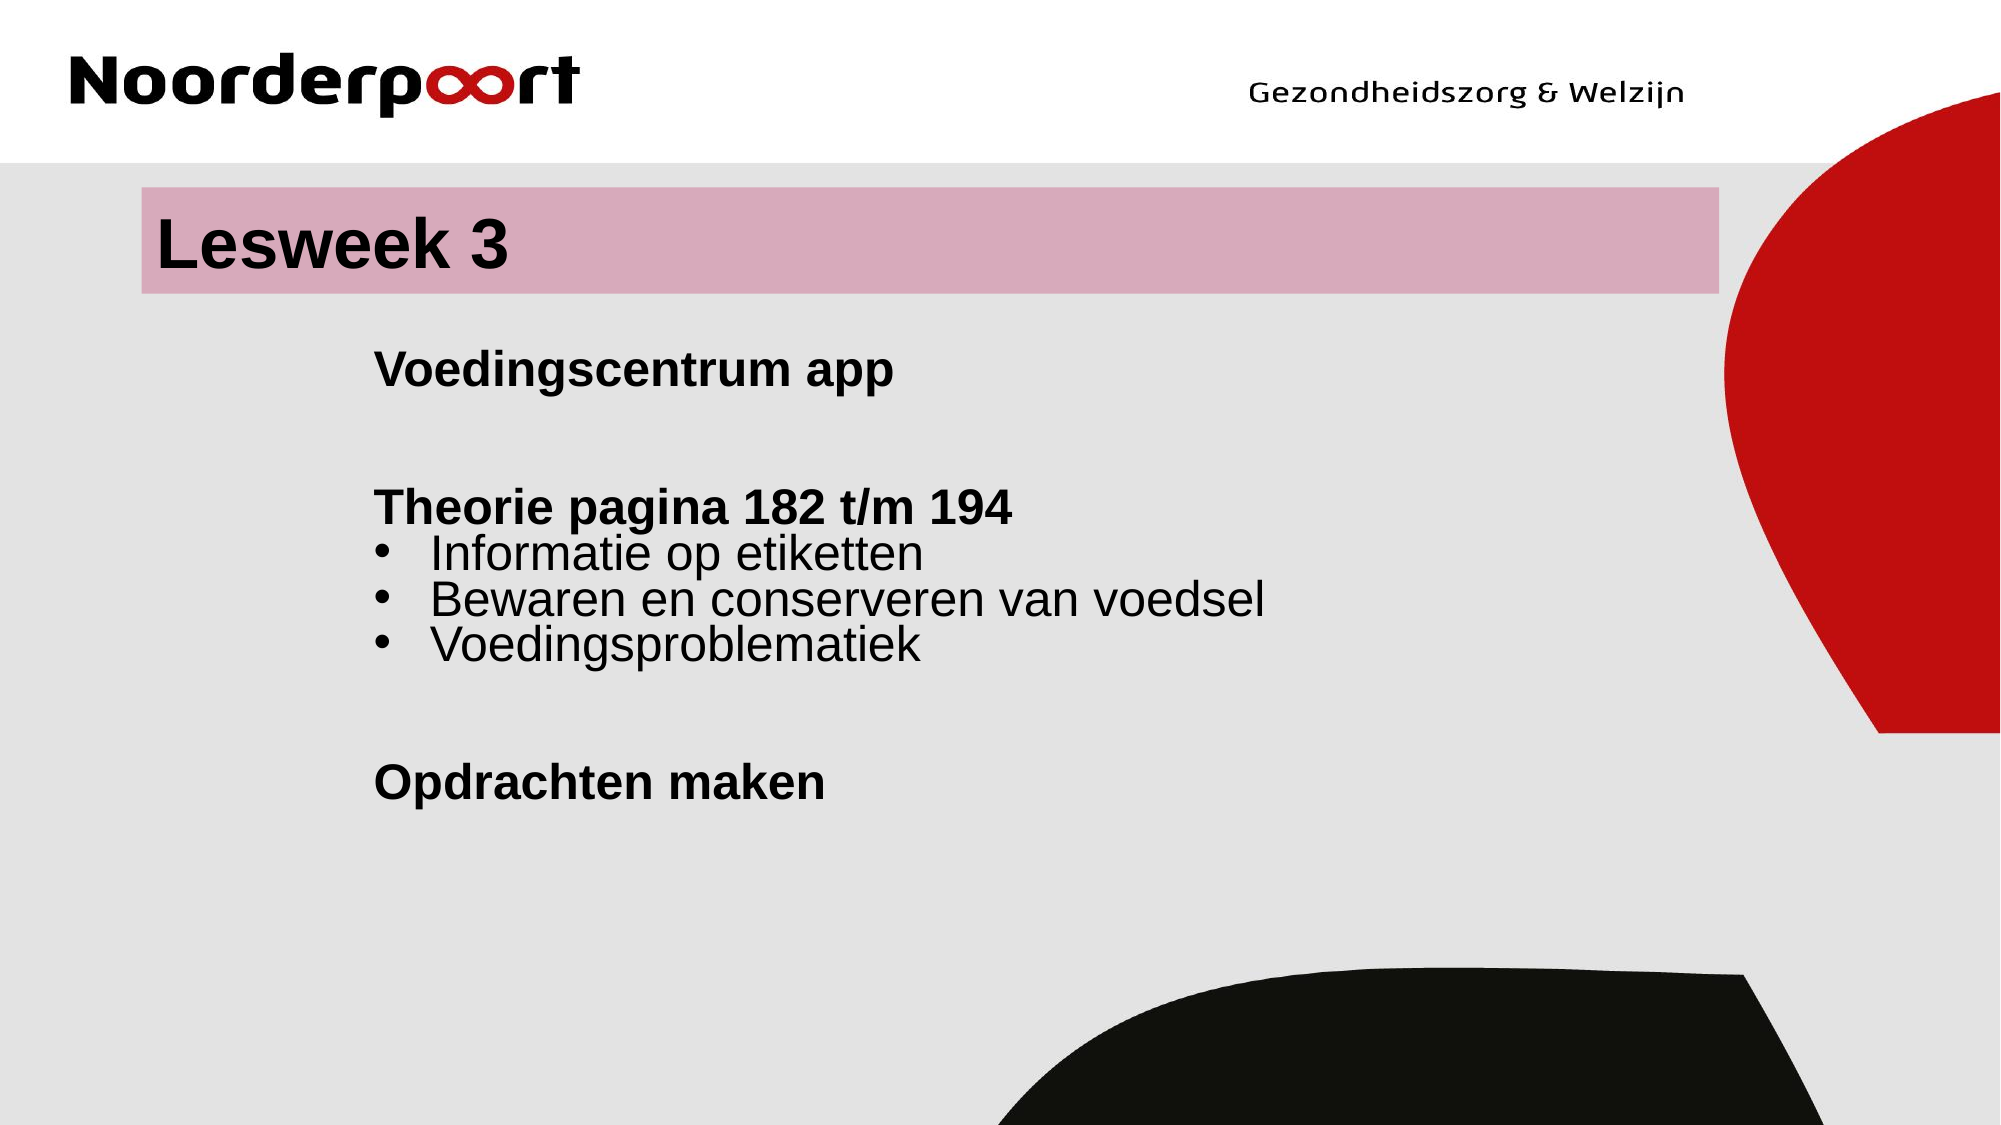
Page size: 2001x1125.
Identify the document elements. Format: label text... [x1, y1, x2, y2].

list Voedingscentrum app Theorie pagina 182 t/m 194 Informatie op etiketten Bewaren en conserveren van voedsel Voedingsproblematiek Opdrachten maken [358, 343, 1542, 1035]
picture [0, 0, 2001, 1125]
title Lesweek 3 [141, 187, 1720, 294]
